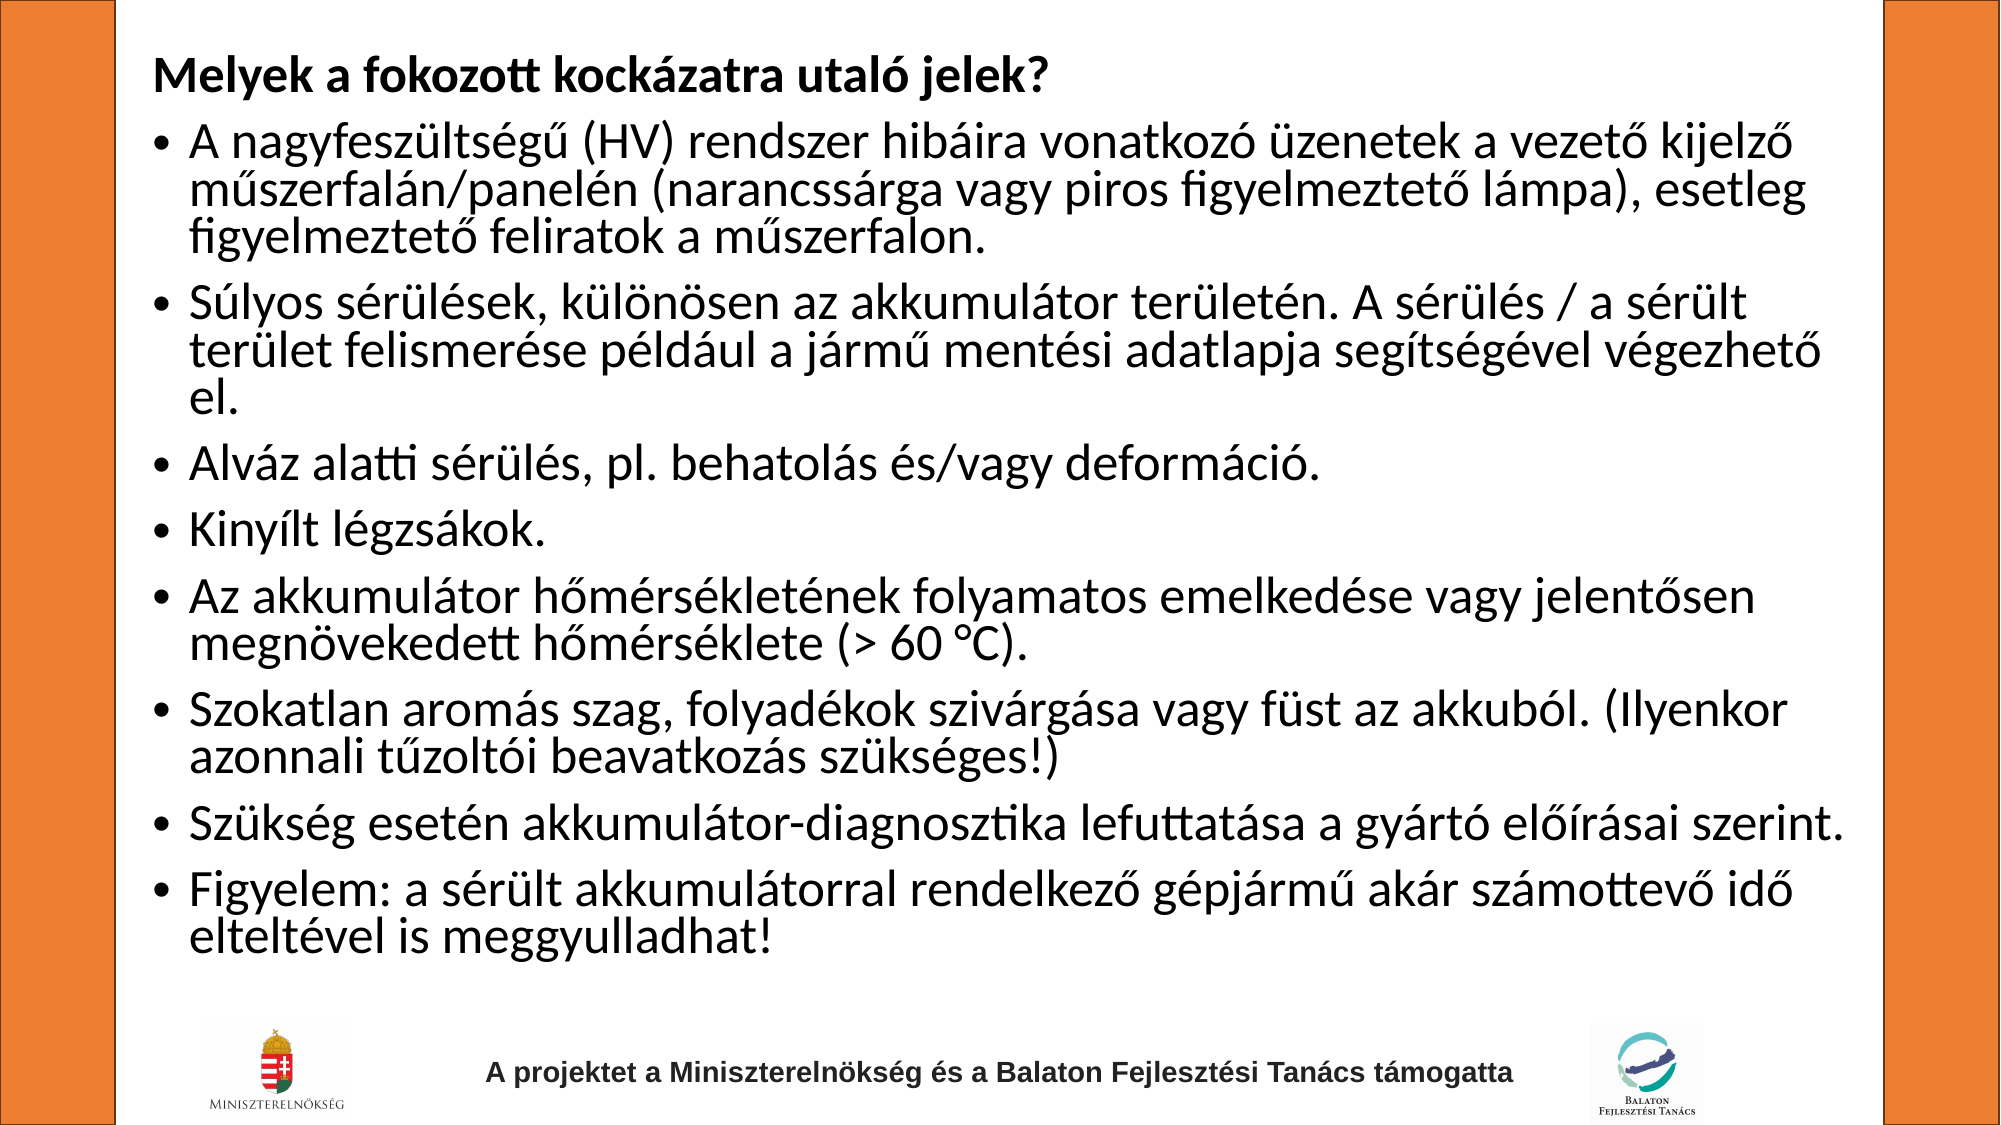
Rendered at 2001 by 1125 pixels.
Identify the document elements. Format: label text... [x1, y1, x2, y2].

list Melyek a fokozott kockázatra utaló jelek? A nagyfeszültségű (HV) rendszer hibáira vonatkozó üzenetek a vezető kijelző műszerfalán/panelén (narancssárga vagy piros figyelmeztető lámpa), esetleg figyelmeztető feliratok a műszerfalon. Súlyos sérülések, különösen az akkumulátor területén. A sérülés / a sérült terület felismerése például a jármű mentési adatlapja segítségével végezhető el. Alváz alatti sérülés, pl. behatolás és/vagy deformáció. Kinyílt légzsákok. Az akkumulátor hőmérsékletének folyamatos emelkedése vagy jelentősen megnövekedett hőmérséklete (> 60 °C). Szokatlan aromás szag, folyadékok szivárgása vagy füst az akkuból. (Ilyenkor azonnali tűzoltói beavatkozás szükséges!) Szükség esetén akkumulátor-diagnosztika lefuttatása a gyártó előírásai szerint. Figyelem: a sérült akkumulátorral rendelkező gépjármű akár számottevő idő elteltével is meggyulladhat! [137, 47, 1863, 1014]
picture [1590, 1023, 1704, 1125]
picture [201, 1018, 353, 1119]
